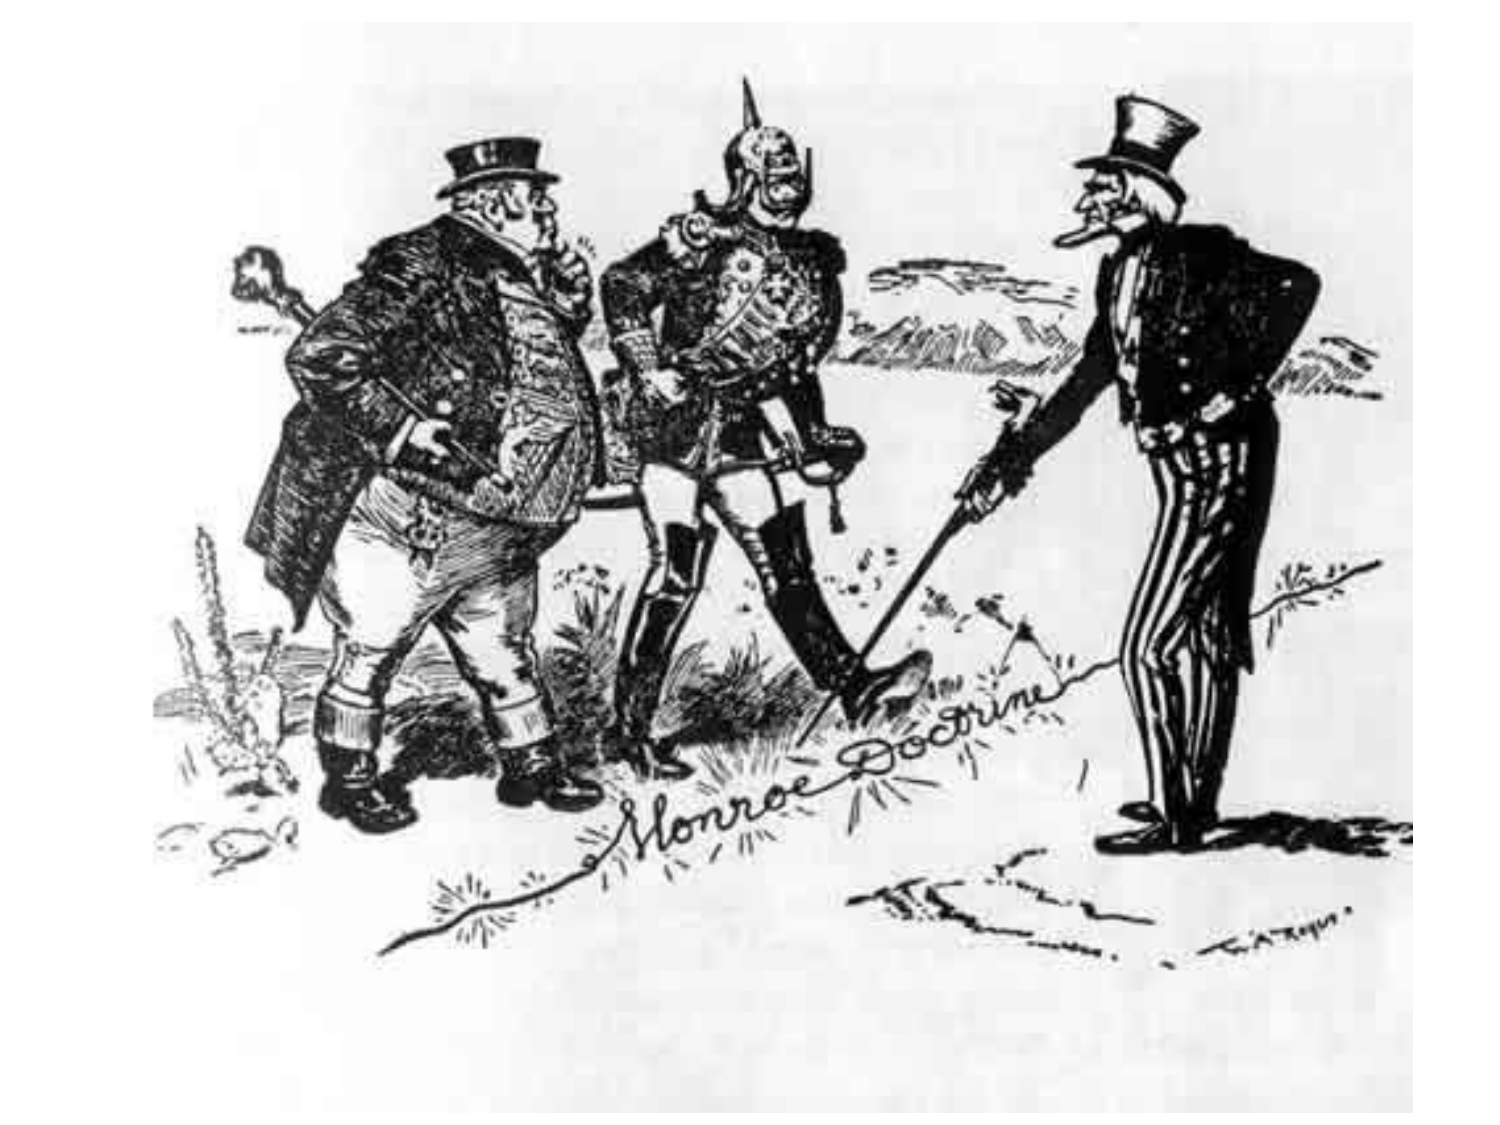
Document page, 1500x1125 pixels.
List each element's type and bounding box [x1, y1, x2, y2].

picture [112, 22, 1413, 1113]
